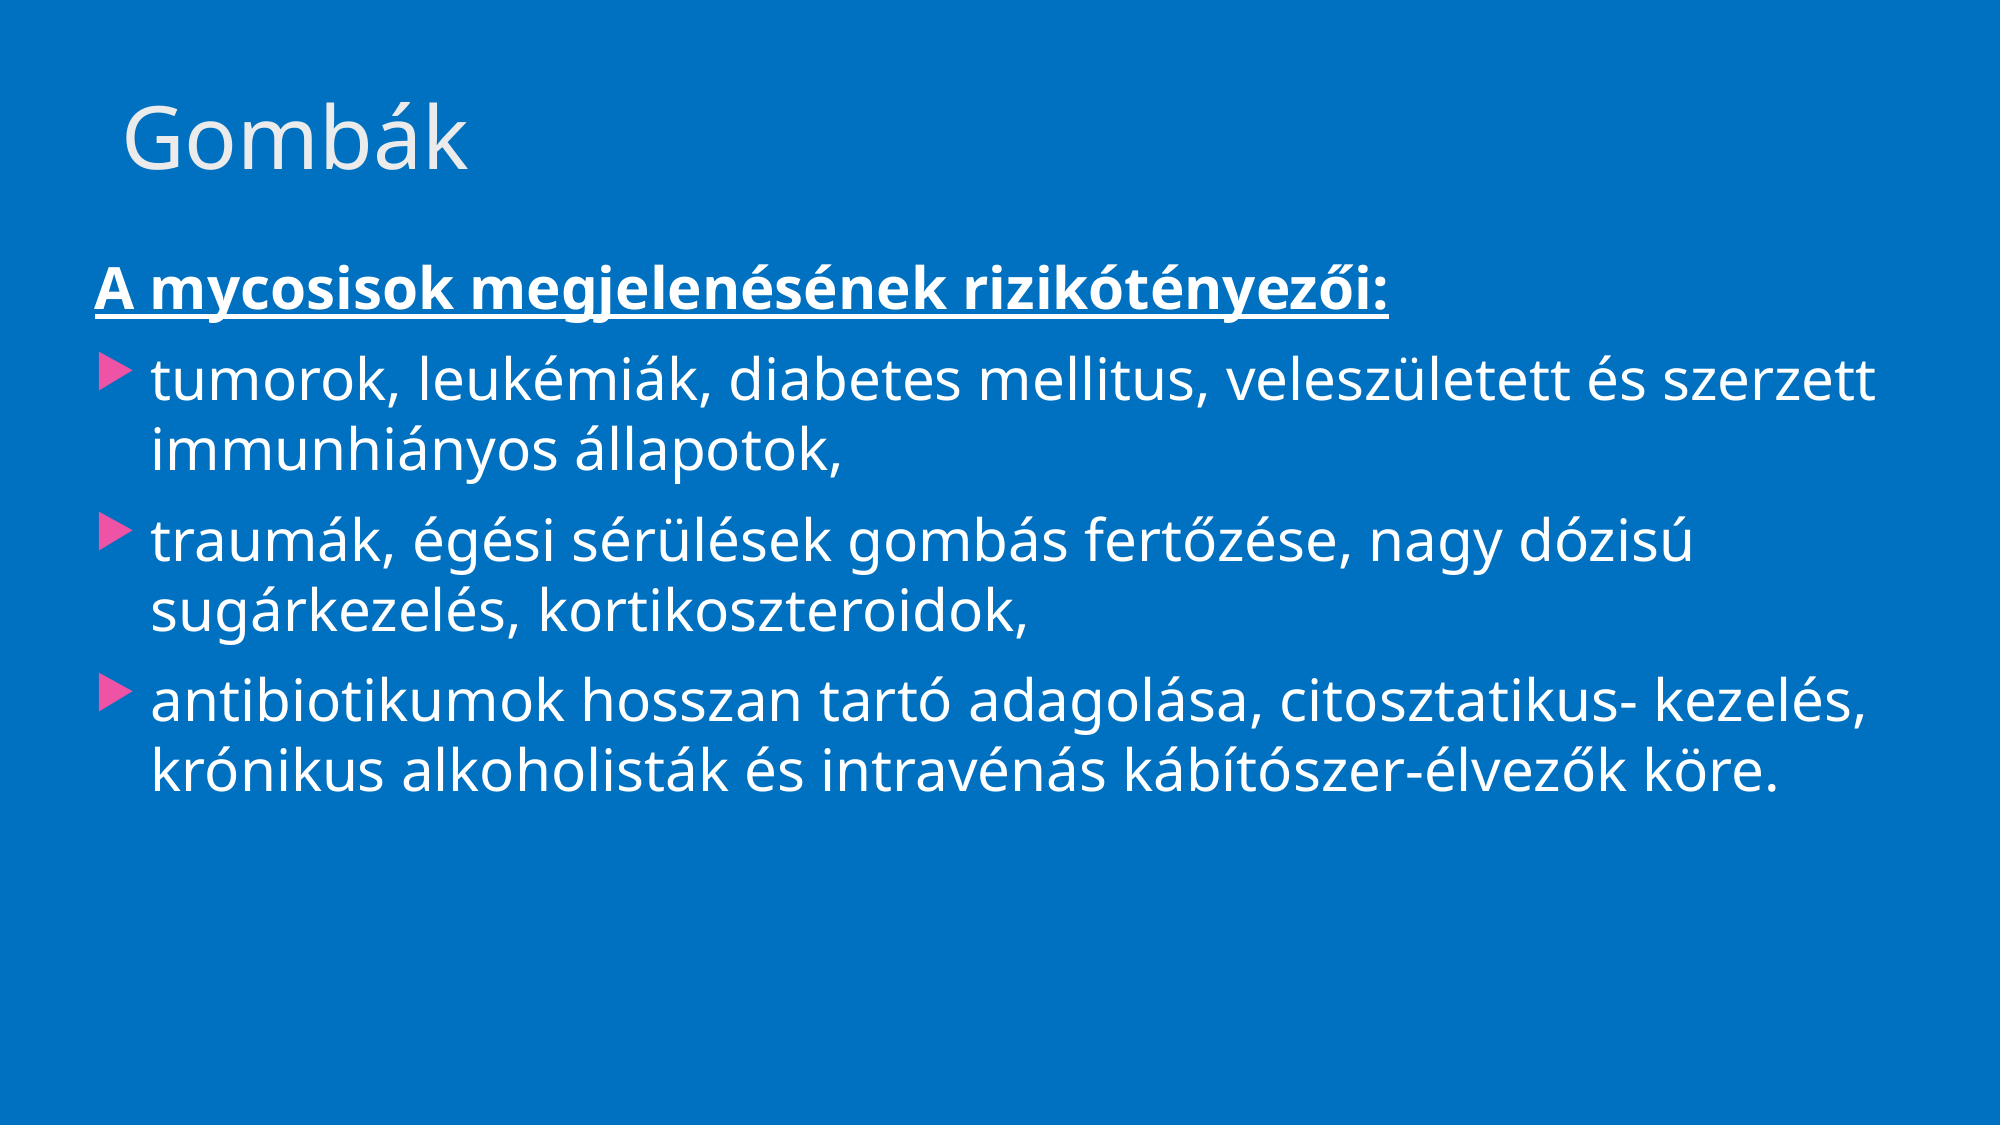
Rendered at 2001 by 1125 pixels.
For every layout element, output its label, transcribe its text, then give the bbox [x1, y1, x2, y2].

list A mycosisok megjelenésének rizikótényezői: tumorok, leukémiák, diabetes mellitus, veleszületett és szerzett immunhiányos állapotok, traumák, égési sérülések gombás fertőzése, nagy dózisú sugárkezelés, kortikoszteroidok, antibiotikumok hosszan tartó adagolása, citosztatikus- kezelés, krónikus alkoholisták és intravénás kábítószer-élvezők köre. [79, 244, 2000, 1081]
title Gombák [106, 74, 1649, 244]
